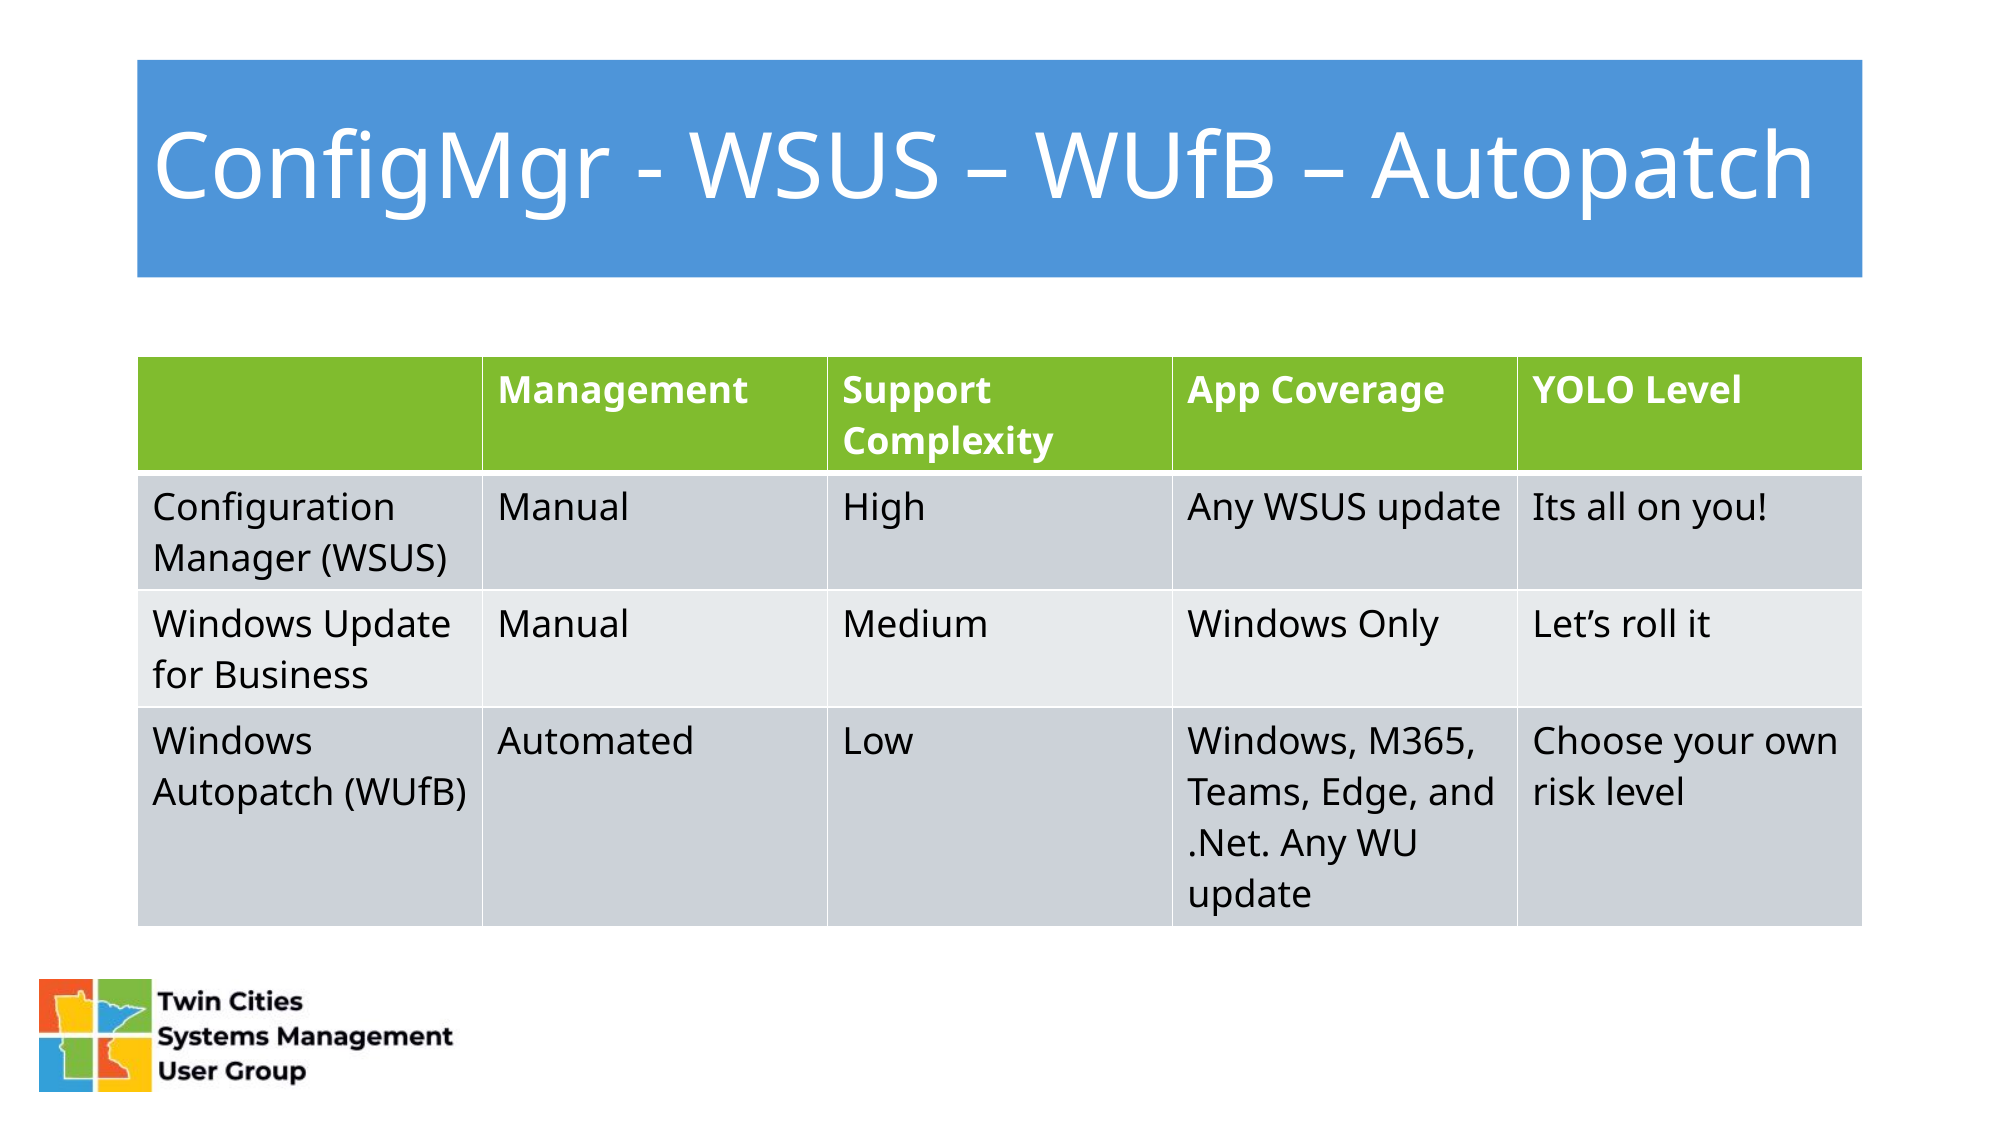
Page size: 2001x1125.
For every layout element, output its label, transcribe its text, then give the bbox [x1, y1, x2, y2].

table_cell Windows Autopatch (WUfB) [138, 708, 482, 926]
table_cell Choose your own risk level [1518, 708, 1862, 926]
table_cell Configuration Manager (WSUS) [138, 476, 482, 589]
table_header YOLO Level [1518, 357, 1862, 470]
table_cell Windows Update for Business [138, 591, 482, 706]
table_cell Manual [483, 591, 827, 706]
table_cell Manual [483, 476, 827, 589]
table_cell Let’s roll it [1518, 591, 1862, 706]
table_header App Coverage [1173, 357, 1517, 470]
table_header Management [483, 357, 827, 470]
table_cell Its all on you! [1518, 476, 1862, 589]
table_cell Any WSUS update [1173, 476, 1517, 589]
table_cell Windows Only [1173, 591, 1517, 706]
title ConfigMgr - WSUS – WUfB – Autopatch [137, 59, 1863, 278]
table_cell Low [828, 708, 1172, 926]
table_header [138, 357, 482, 470]
table_header Support Complexity [828, 357, 1172, 470]
table_cell Automated [483, 708, 827, 926]
picture [38, 978, 461, 1093]
table_cell Windows, M365, Teams, Edge, and .Net. Any WU update [1173, 708, 1517, 926]
table_cell High [828, 476, 1172, 589]
table_cell Medium [828, 591, 1172, 706]
